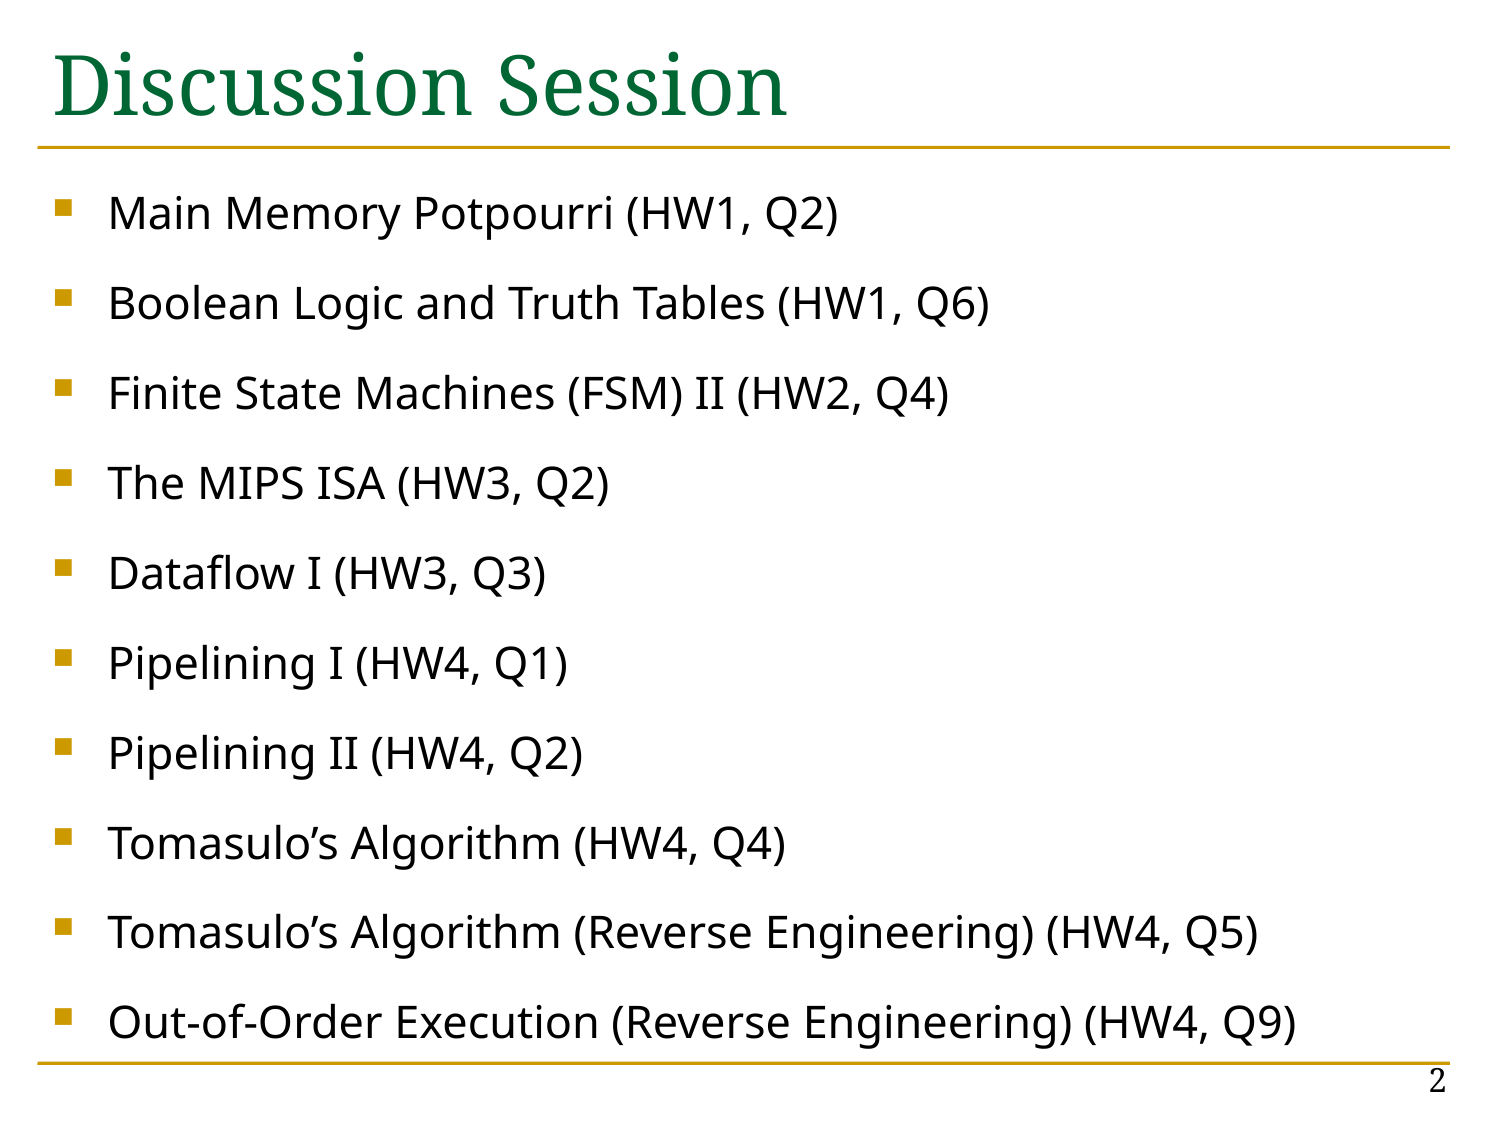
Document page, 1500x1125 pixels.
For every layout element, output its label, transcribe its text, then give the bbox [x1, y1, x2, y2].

list Main Memory Potpourri (HW1, Q2) Boolean Logic and Truth Tables (HW1, Q6) Finite State Machines (FSM) II (HW2, Q4) The MIPS ISA (HW3, Q2) Dataflow I (HW3, Q3) Pipelining I (HW4, Q1) Pipelining II (HW4, Q2) Tomasulo’s Algorithm (HW4, Q4) Tomasulo’s Algorithm (Reverse Engineering) (HW4, Q5) Out-of-Order Execution (Reverse Engineering) (HW4, Q9) [37, 149, 1500, 1063]
slide_number 2 [1111, 1036, 1462, 1112]
title Discussion Session [37, 24, 1450, 149]
